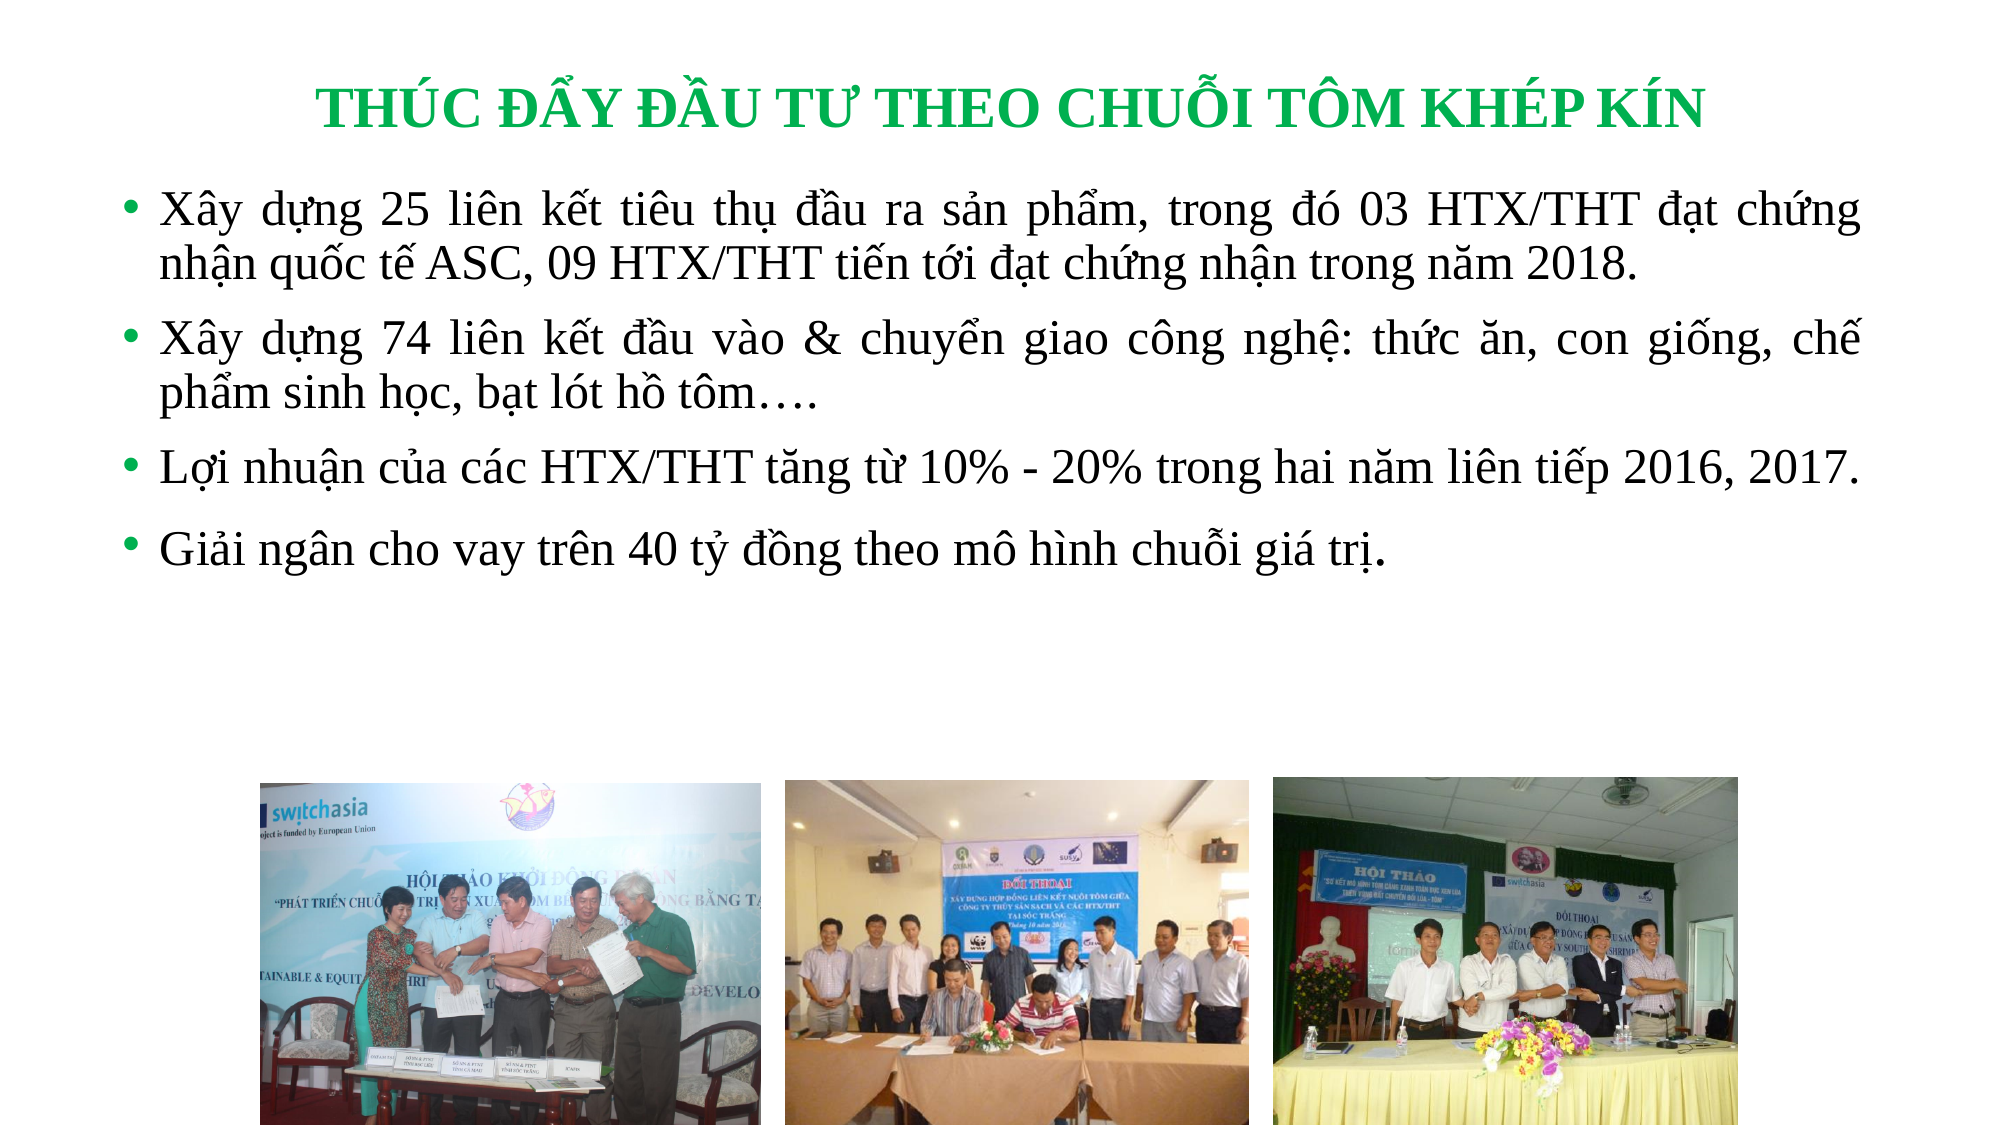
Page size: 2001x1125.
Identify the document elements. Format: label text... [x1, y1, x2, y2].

picture [260, 783, 761, 1125]
picture [1273, 777, 1738, 1125]
picture [784, 780, 1249, 1125]
title THÚC ĐẨY ĐẦU TƯ THEO CHUỖI TÔM KHÉP KÍN [300, 62, 1734, 174]
list Xây dựng 25 liên kết tiêu thụ đầu ra sản phẩm, trong đó 03 HTX/THT đạt chứng nhận quốc tế ASC, 09 HTX/THT tiến tới đạt chứng nhận trong năm 2018. Xây dựng 74 liên kết đầu vào & chuyển giao công nghệ: thức ăn, con giống, chế phẩm sinh học, bạt lót hồ tôm…. Lợi nhuận của các HTX/THT tăng từ 10% - 20% trong hai năm liên tiếp 2016, 2017. Giải ngân cho vay trên 40 tỷ đồng theo mô hình chuỗi giá trị. [107, 174, 1878, 925]
